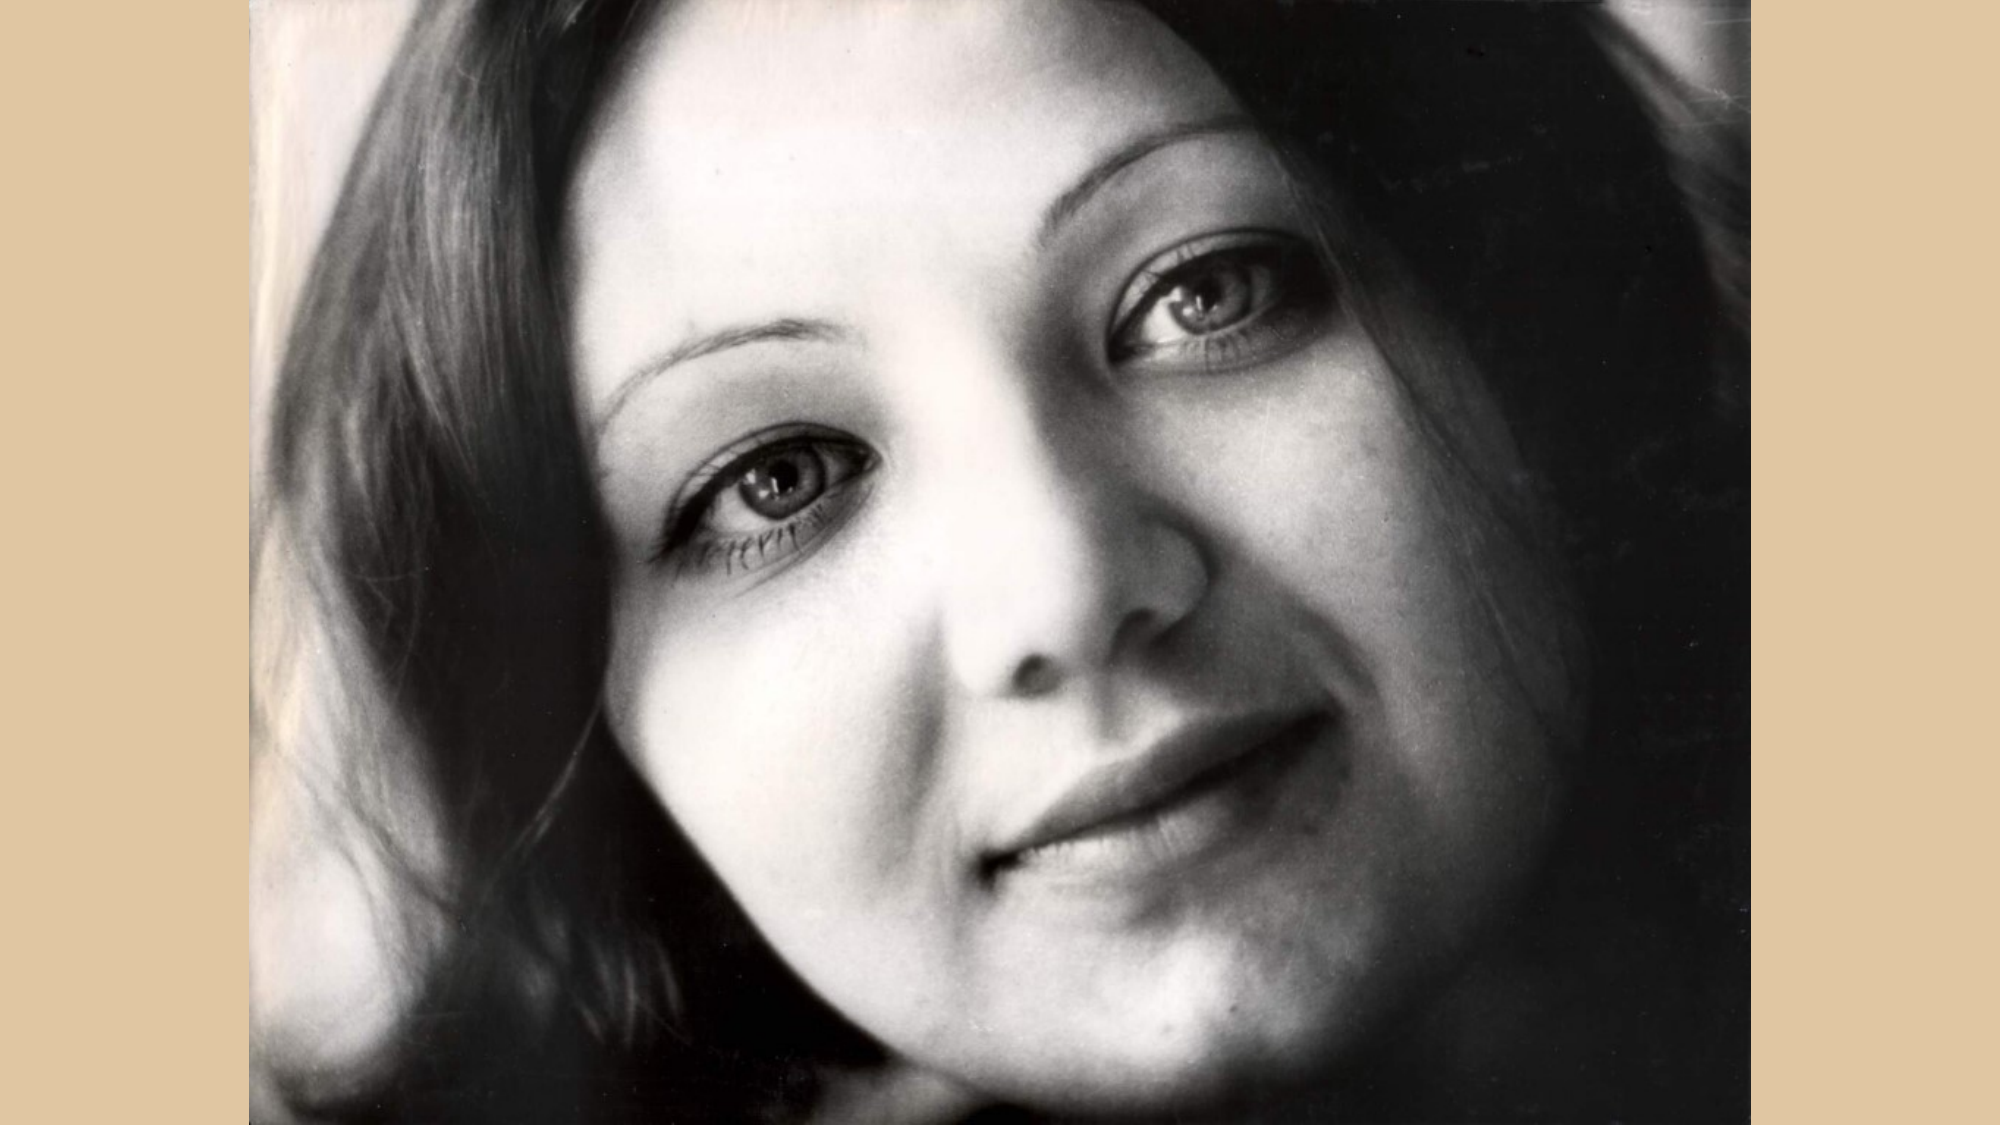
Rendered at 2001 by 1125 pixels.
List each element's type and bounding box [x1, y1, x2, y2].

picture [249, 0, 1751, 1125]
